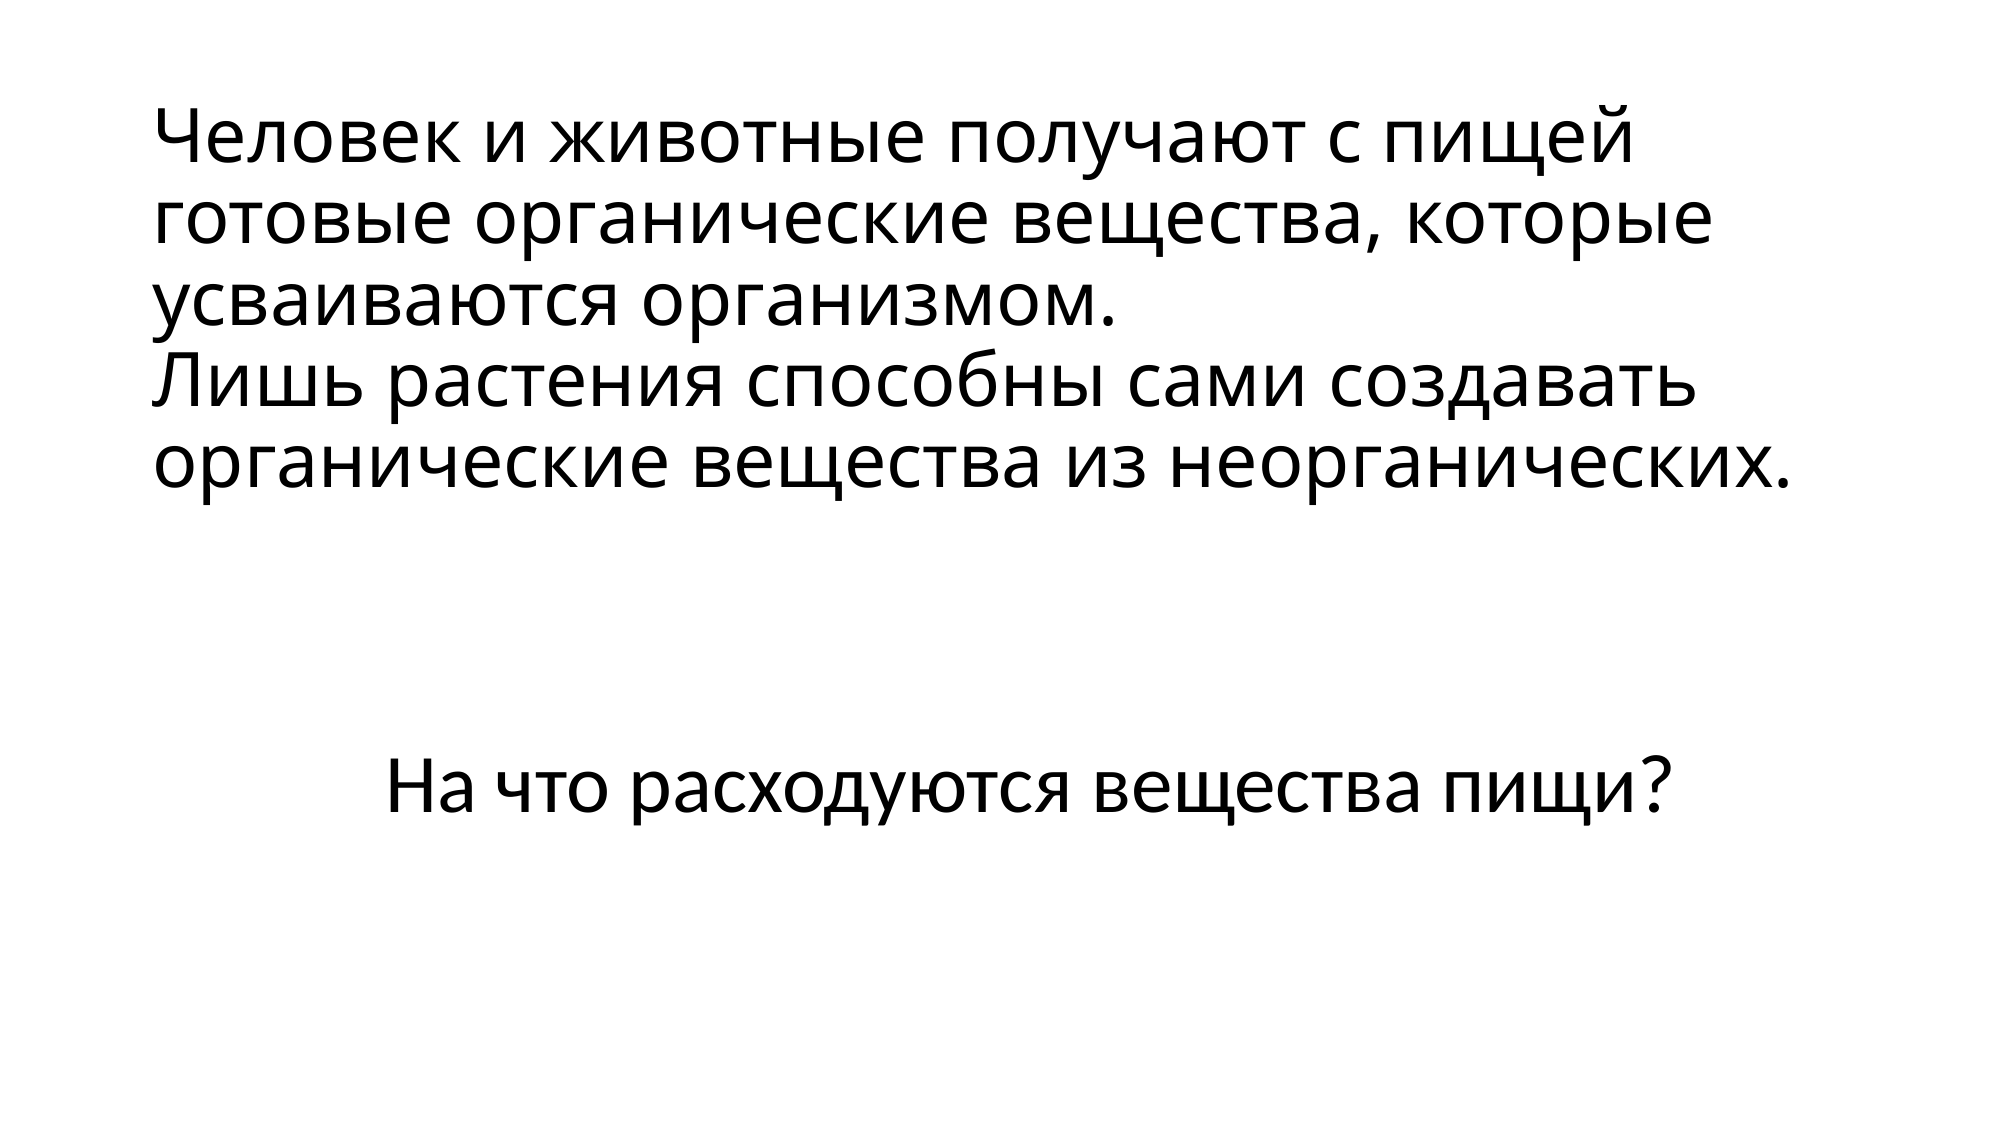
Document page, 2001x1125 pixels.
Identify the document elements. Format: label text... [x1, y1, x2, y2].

title Человек и животные получают с пищей готовые органические вещества, которые усваиваются организмом. Лишь растения способны сами создавать органические вещества из неорганических. [137, 59, 1863, 542]
list На что расходуются вещества пищи? [264, 733, 1817, 917]
